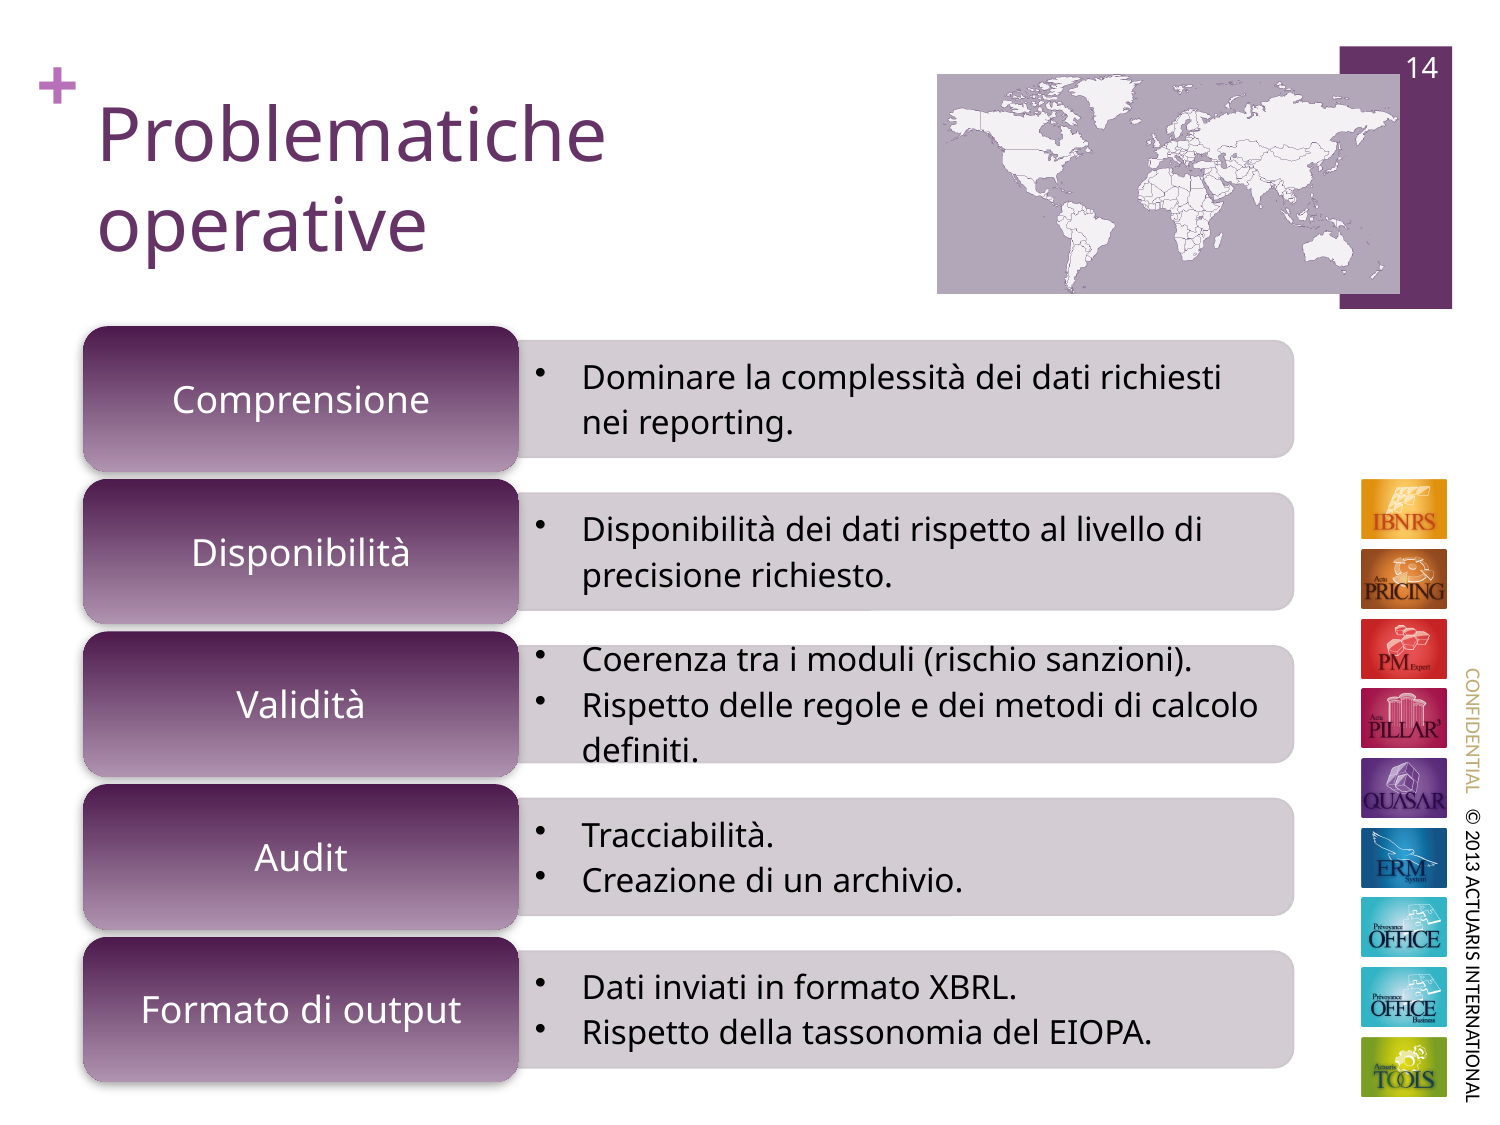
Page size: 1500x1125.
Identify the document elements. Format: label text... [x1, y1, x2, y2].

picture [1361, 758, 1447, 818]
picture [1361, 688, 1447, 748]
slide_number 14 [1362, 39, 1454, 100]
picture [1361, 479, 1447, 539]
picture [1361, 828, 1447, 888]
picture [1361, 897, 1447, 957]
picture [1361, 619, 1447, 679]
picture [1361, 549, 1447, 609]
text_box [82, 325, 1294, 1083]
title Problematiche operative [81, 79, 1322, 263]
picture [1361, 967, 1447, 1027]
picture [1361, 1037, 1447, 1097]
